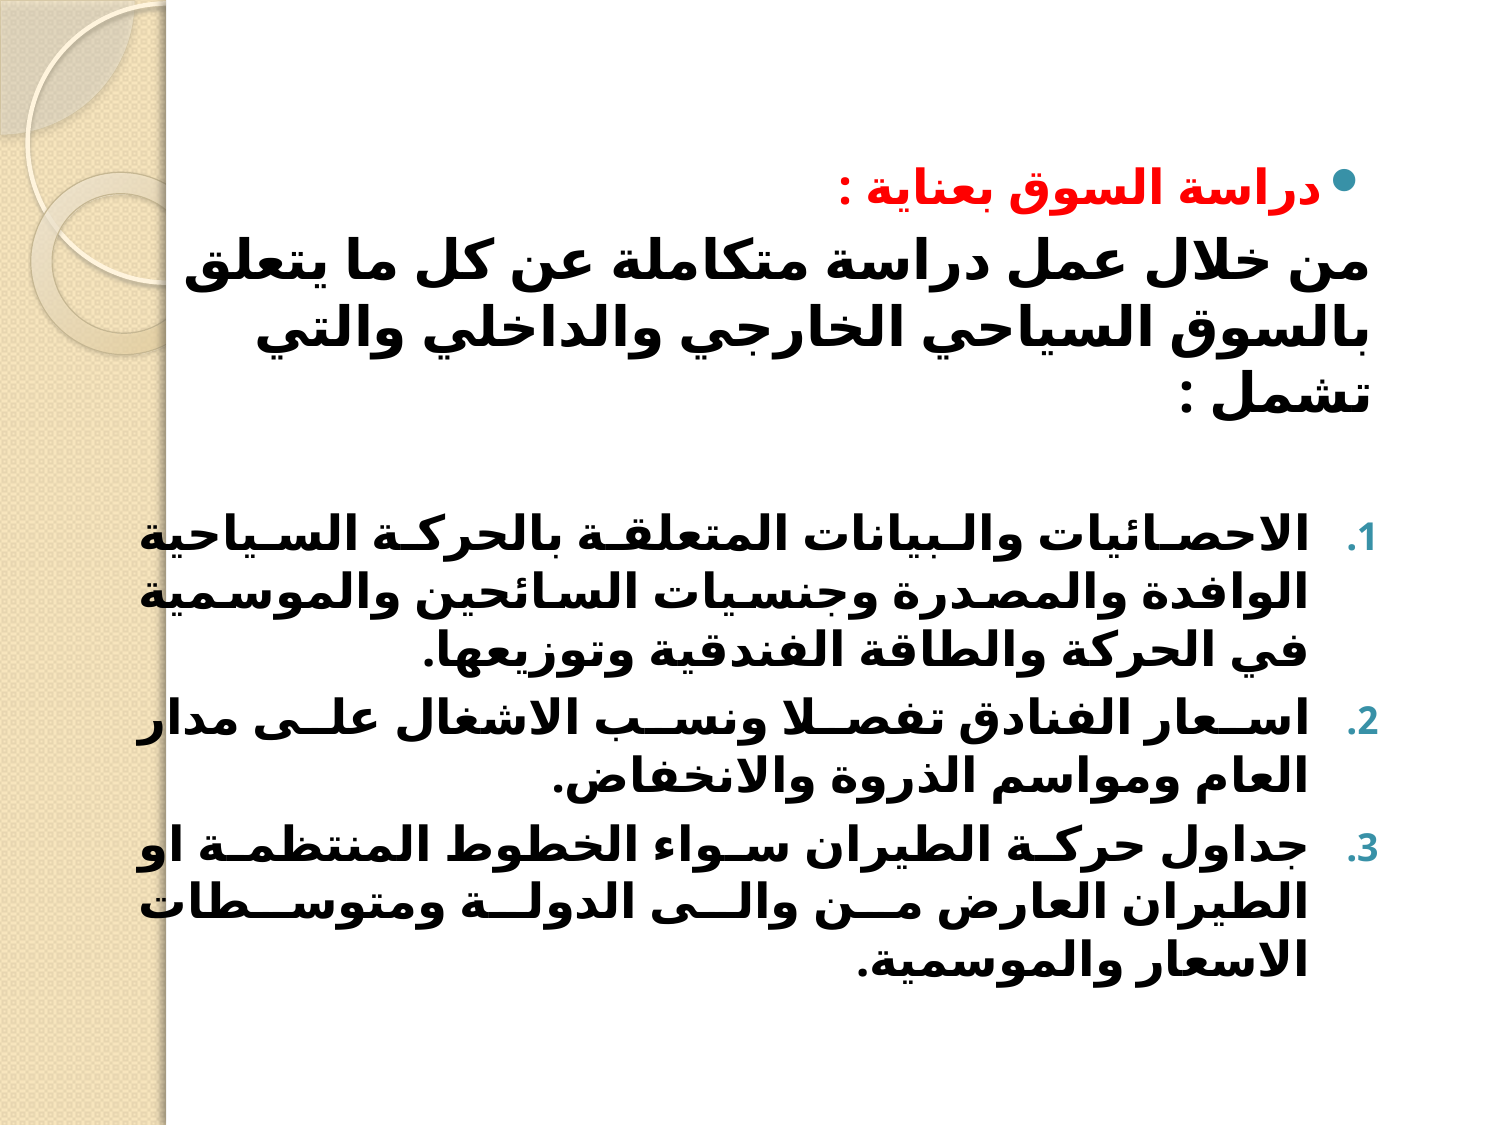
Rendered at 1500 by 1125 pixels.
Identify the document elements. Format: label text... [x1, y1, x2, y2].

list دراسة السوق بعناية : من خلال عمل دراسة متكاملة عن كل ما يتعلق بالسوق السياحي الخارجي والداخلي والتي تشمل : الاحصائيات والبيانات المتعلقة بالحركة السياحية الوافدة والمصدرة وجنسيات السائحين والموسمية في الحركة والطاقة الفندقية وتوزيعها. اسعار الفنادق تفصلا ونسب الاشغال على مدار العام ومواسم الذروة والانخفاض. جداول حركة الطيران سواء الخطوط المنتظمة او الطيران العارض من والى الدولة ومتوسطات الاسعار والموسمية. [123, 149, 1388, 1035]
